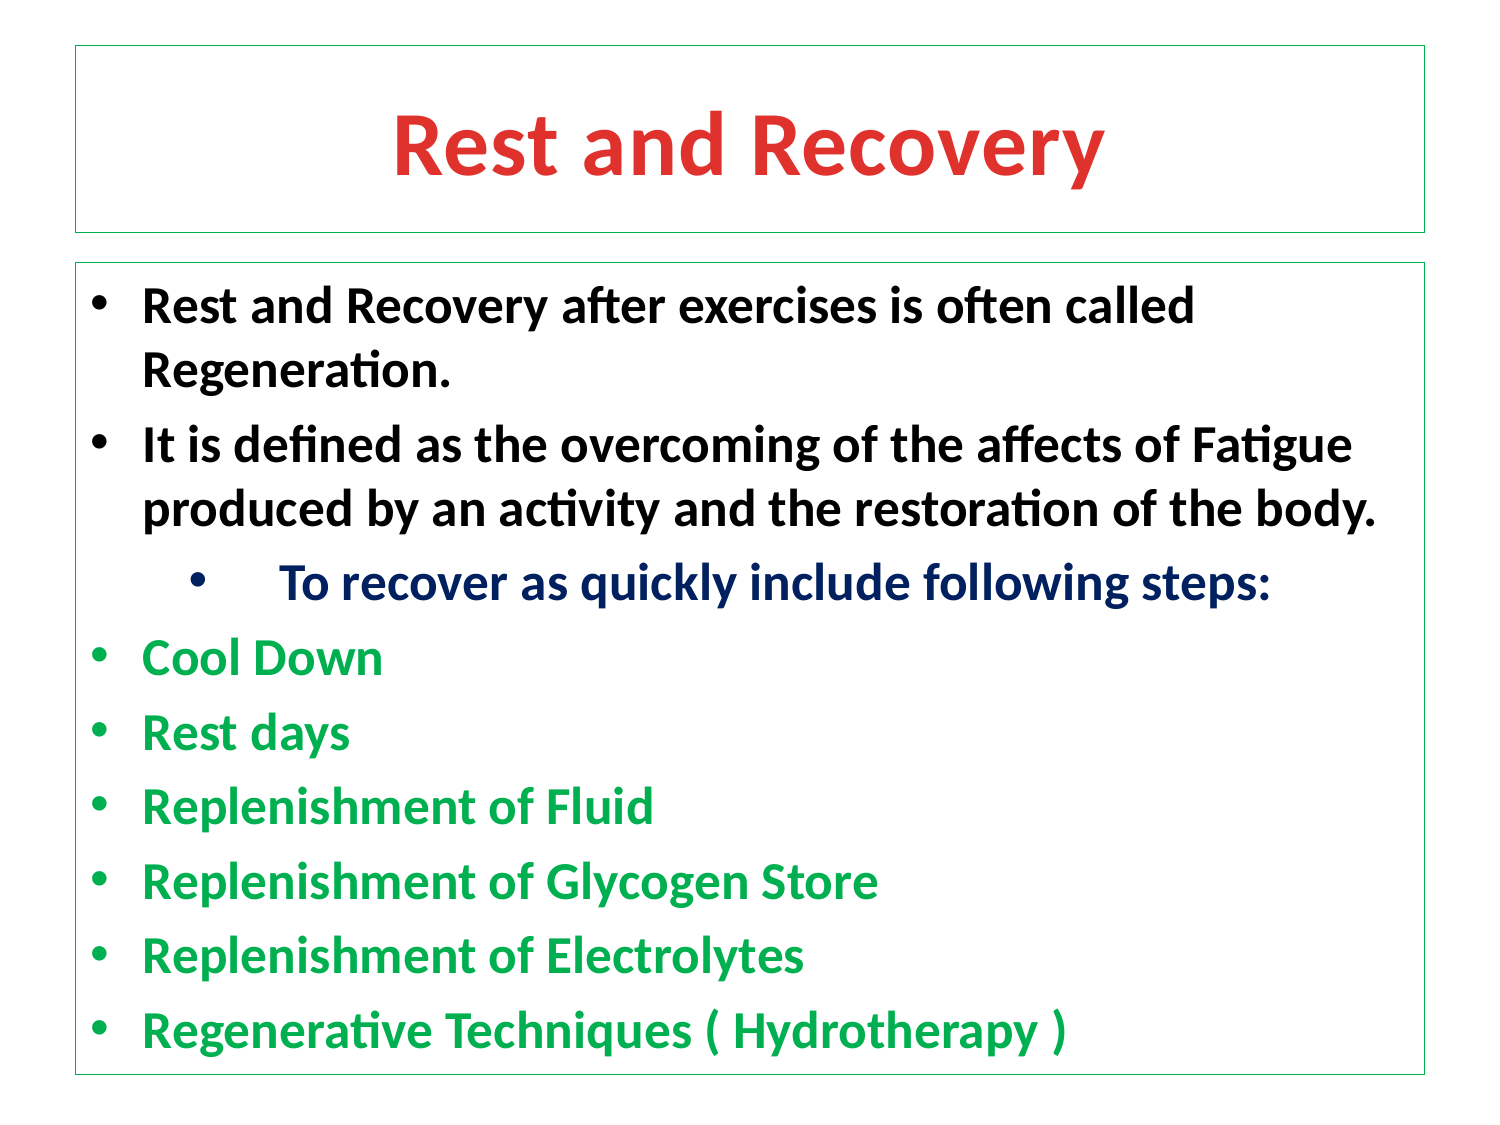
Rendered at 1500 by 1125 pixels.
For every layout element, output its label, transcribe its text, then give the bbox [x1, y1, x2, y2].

title Rest and Recovery [75, 45, 1425, 233]
list Rest and Recovery after exercises is often called Regeneration. It is defined as the overcoming of the affects of Fatigue produced by an activity and the restoration of the body. To recover as quickly include following steps: Cool Down Rest days Replenishment of Fluid Replenishment of Glycogen Store Replenishment of Electrolytes Regenerative Techniques ( Hydrotherapy ) [75, 262, 1425, 1075]
